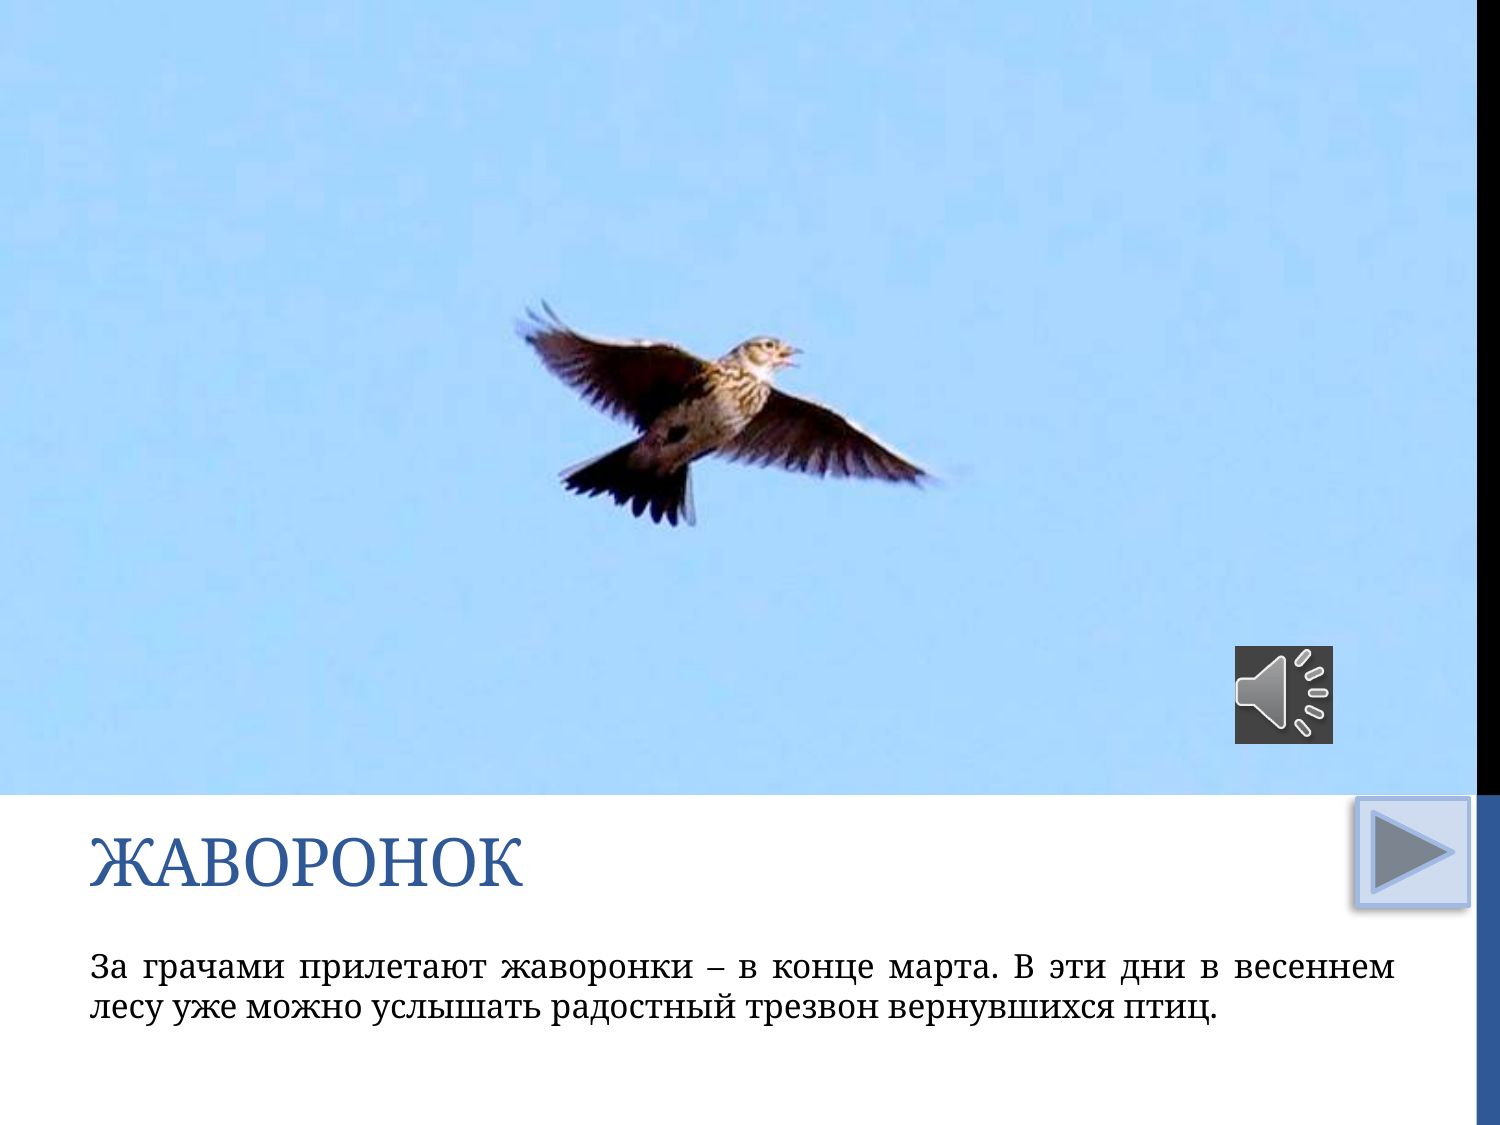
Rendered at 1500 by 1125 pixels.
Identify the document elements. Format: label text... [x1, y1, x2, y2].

picture [0, 0, 1478, 796]
list За грачами прилетают жаворонки – в конце марта. В эти дни в весеннем лесу уже можно услышать радостный трезвон вернувшихся птиц. [74, 937, 1413, 1013]
text_box [1355, 800, 1471, 908]
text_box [1233, 644, 1335, 746]
title жаворонок [75, 812, 1413, 938]
